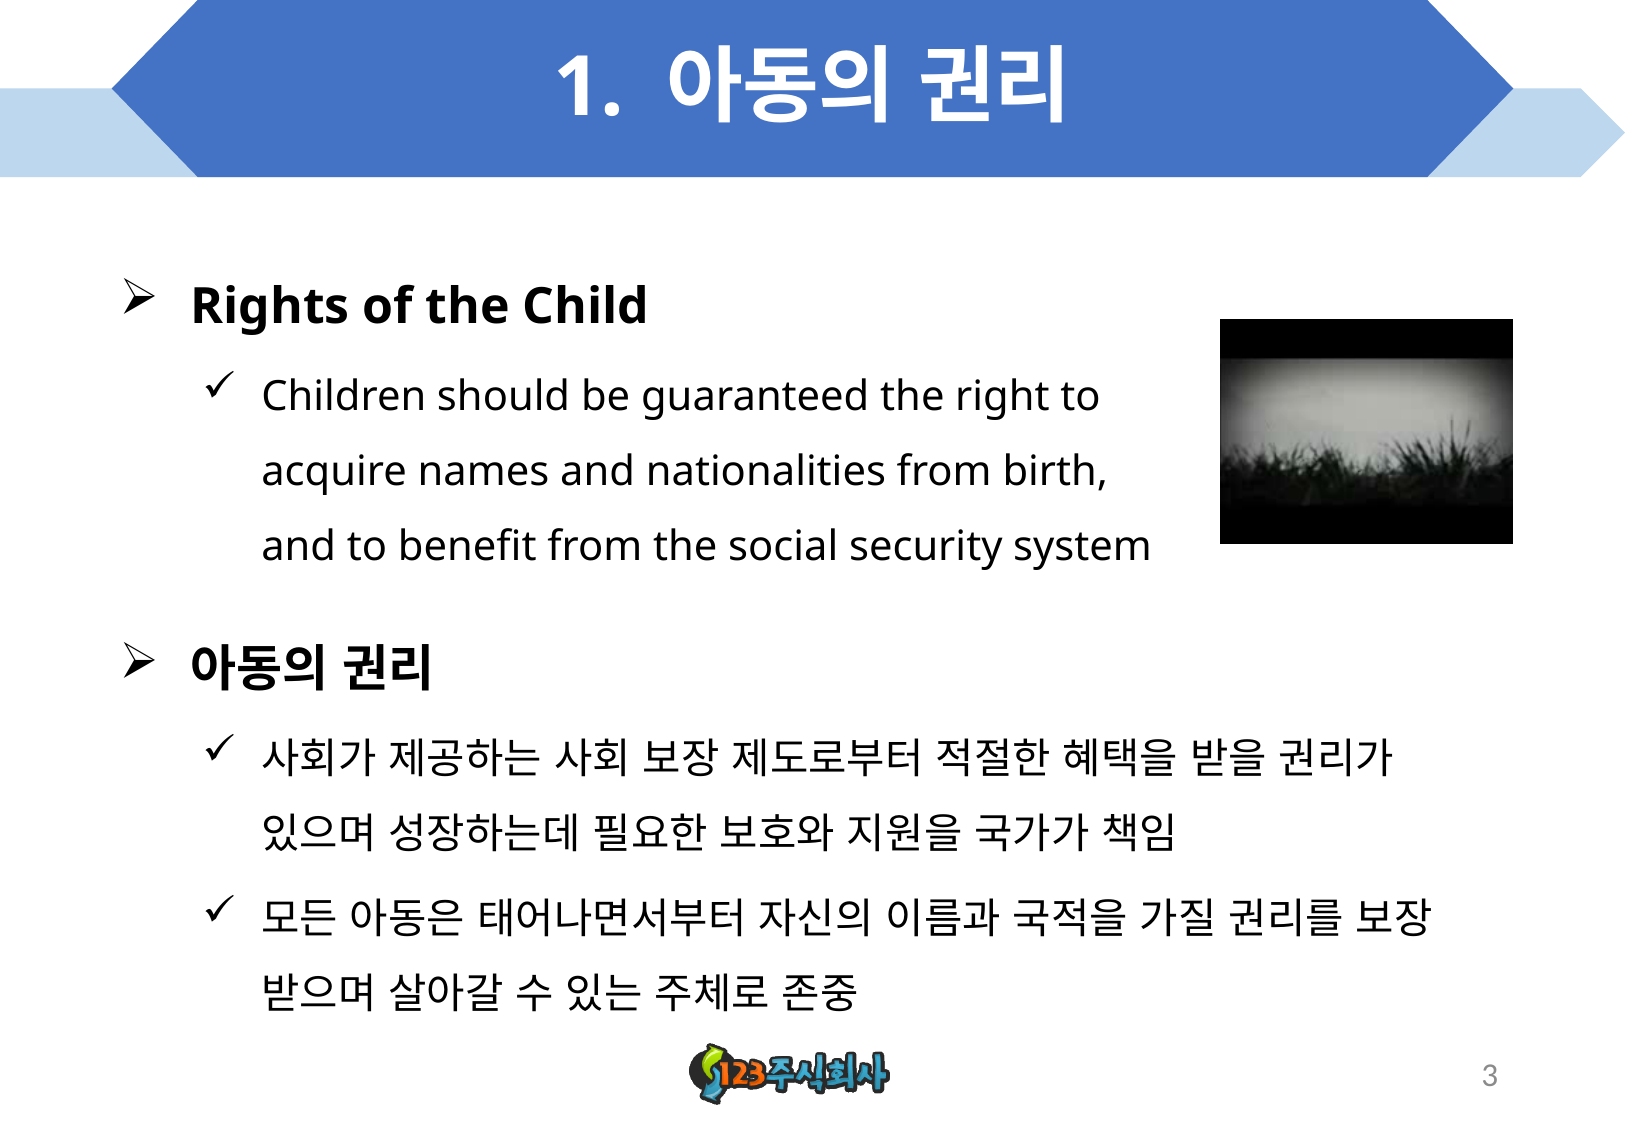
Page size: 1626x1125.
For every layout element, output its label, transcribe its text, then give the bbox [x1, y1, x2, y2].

text_box 아동의 권리 사회가 제공하는 사회 보장 제도로부터 적절한 혜택을 받을 권리가 있으며 성장하는데 필요한 보호와 지원을 국가가 책임 모든 아동은 태어나면서부터 자신의 이름과 국적을 가질 권리를 보장 받으며 살아갈 수 있는 주체로 존중 [104, 598, 1524, 1024]
title 1. 아동의 권리 [0, 0, 1625, 178]
list Rights of the Child Children should be guaranteed the right to acquire names and nationalities from birth, and to benefit from the social security system [104, 235, 1195, 598]
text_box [1220, 318, 1514, 545]
picture [679, 1032, 899, 1114]
slide_number 3 [1147, 1042, 1514, 1103]
